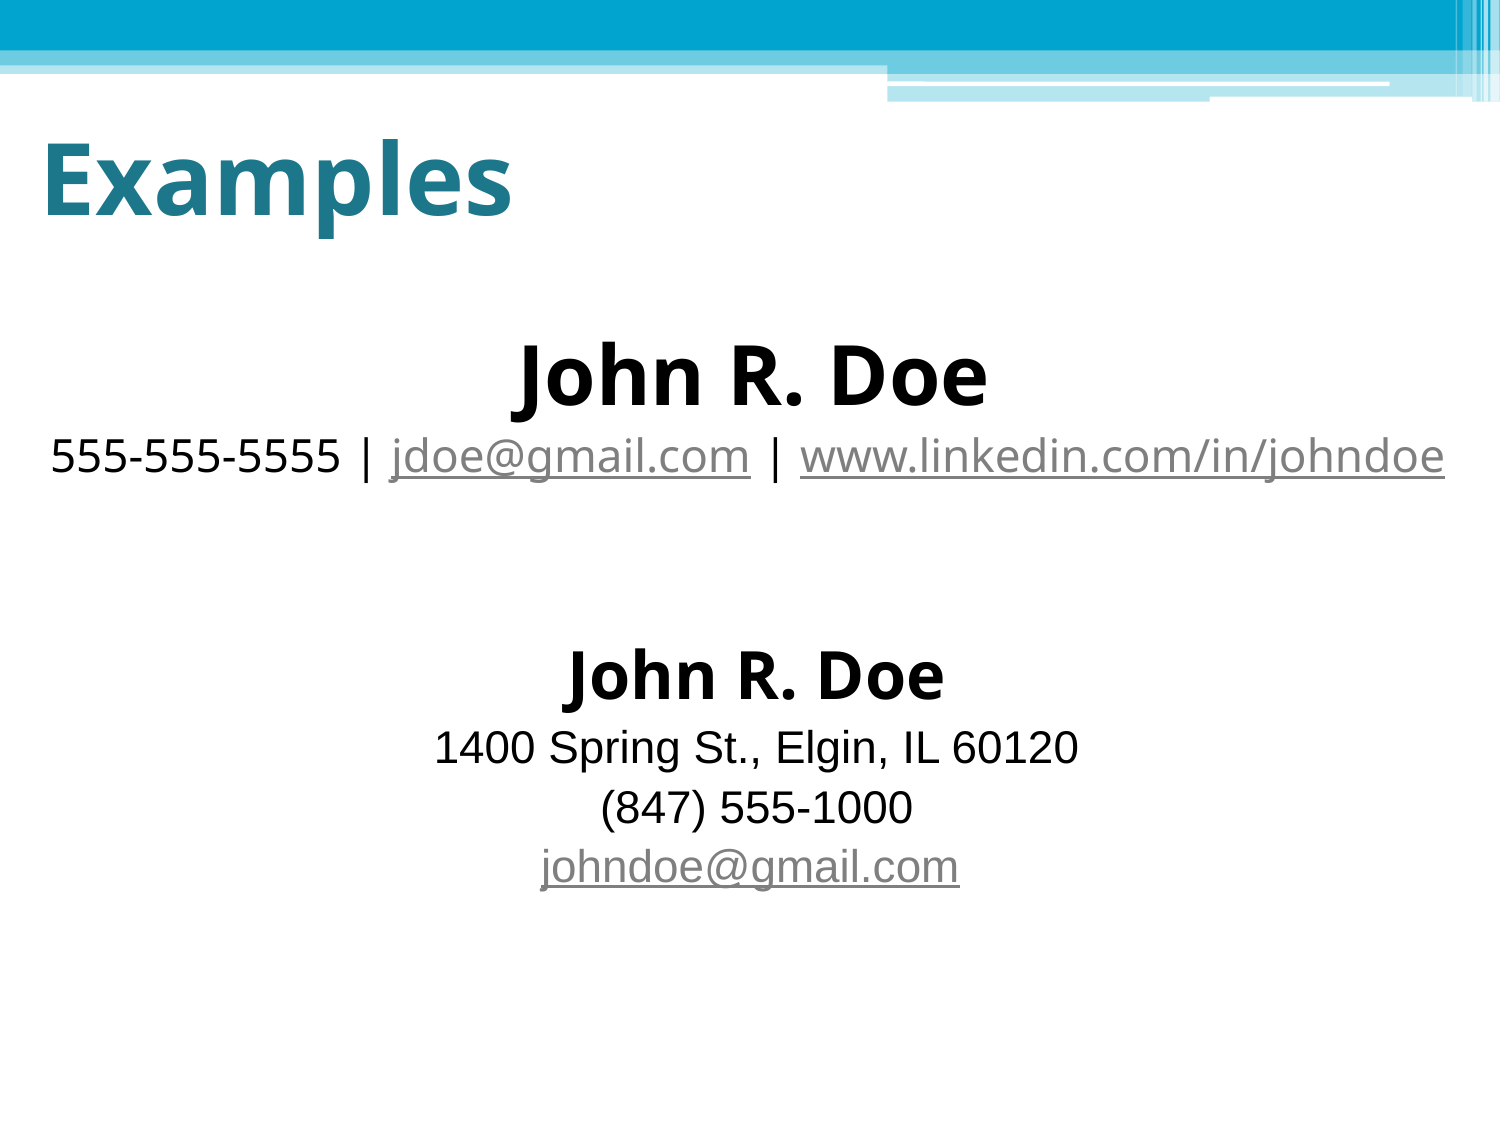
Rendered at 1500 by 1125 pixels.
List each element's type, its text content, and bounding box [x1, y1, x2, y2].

list John R. Doe 555-555-5555 | jdoe@gmail.com | www.linkedin.com/in/johndoe John R. Doe 1400 Spring St., Elgin, IL 60120 (847) 555-1000 johndoe@gmail.com [24, 314, 1475, 1038]
title Examples [24, 87, 1375, 263]
